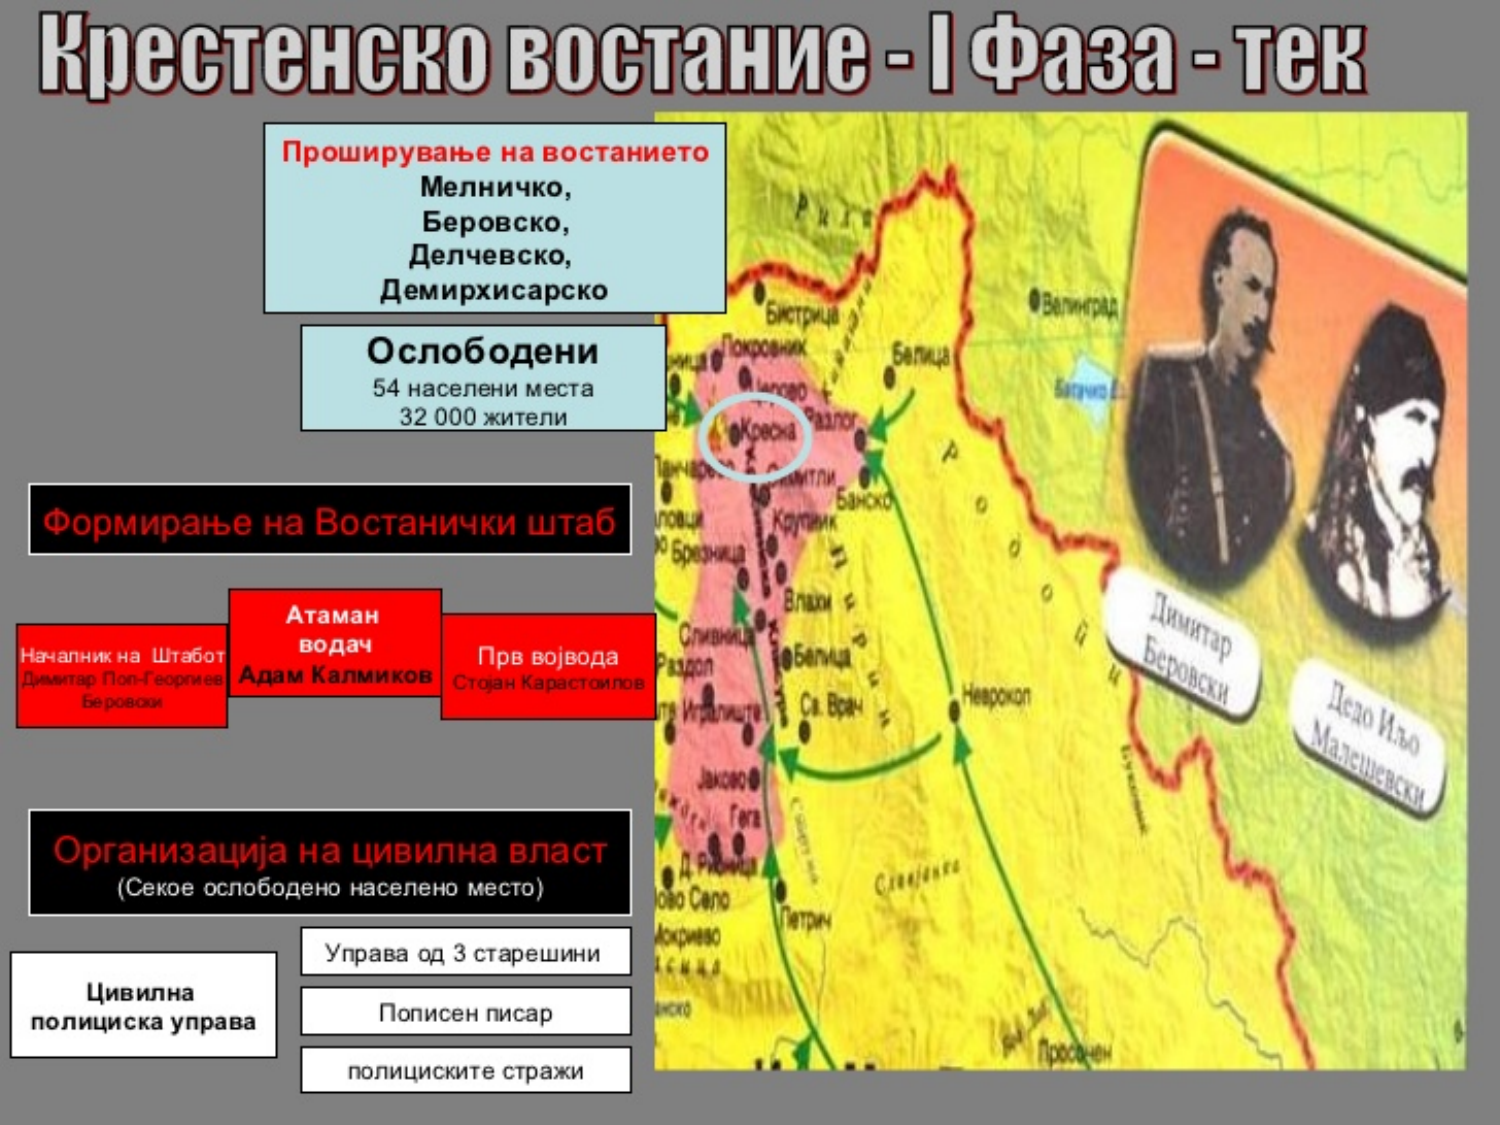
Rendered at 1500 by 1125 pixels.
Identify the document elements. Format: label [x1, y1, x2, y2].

list [0, 0, 1500, 1125]
